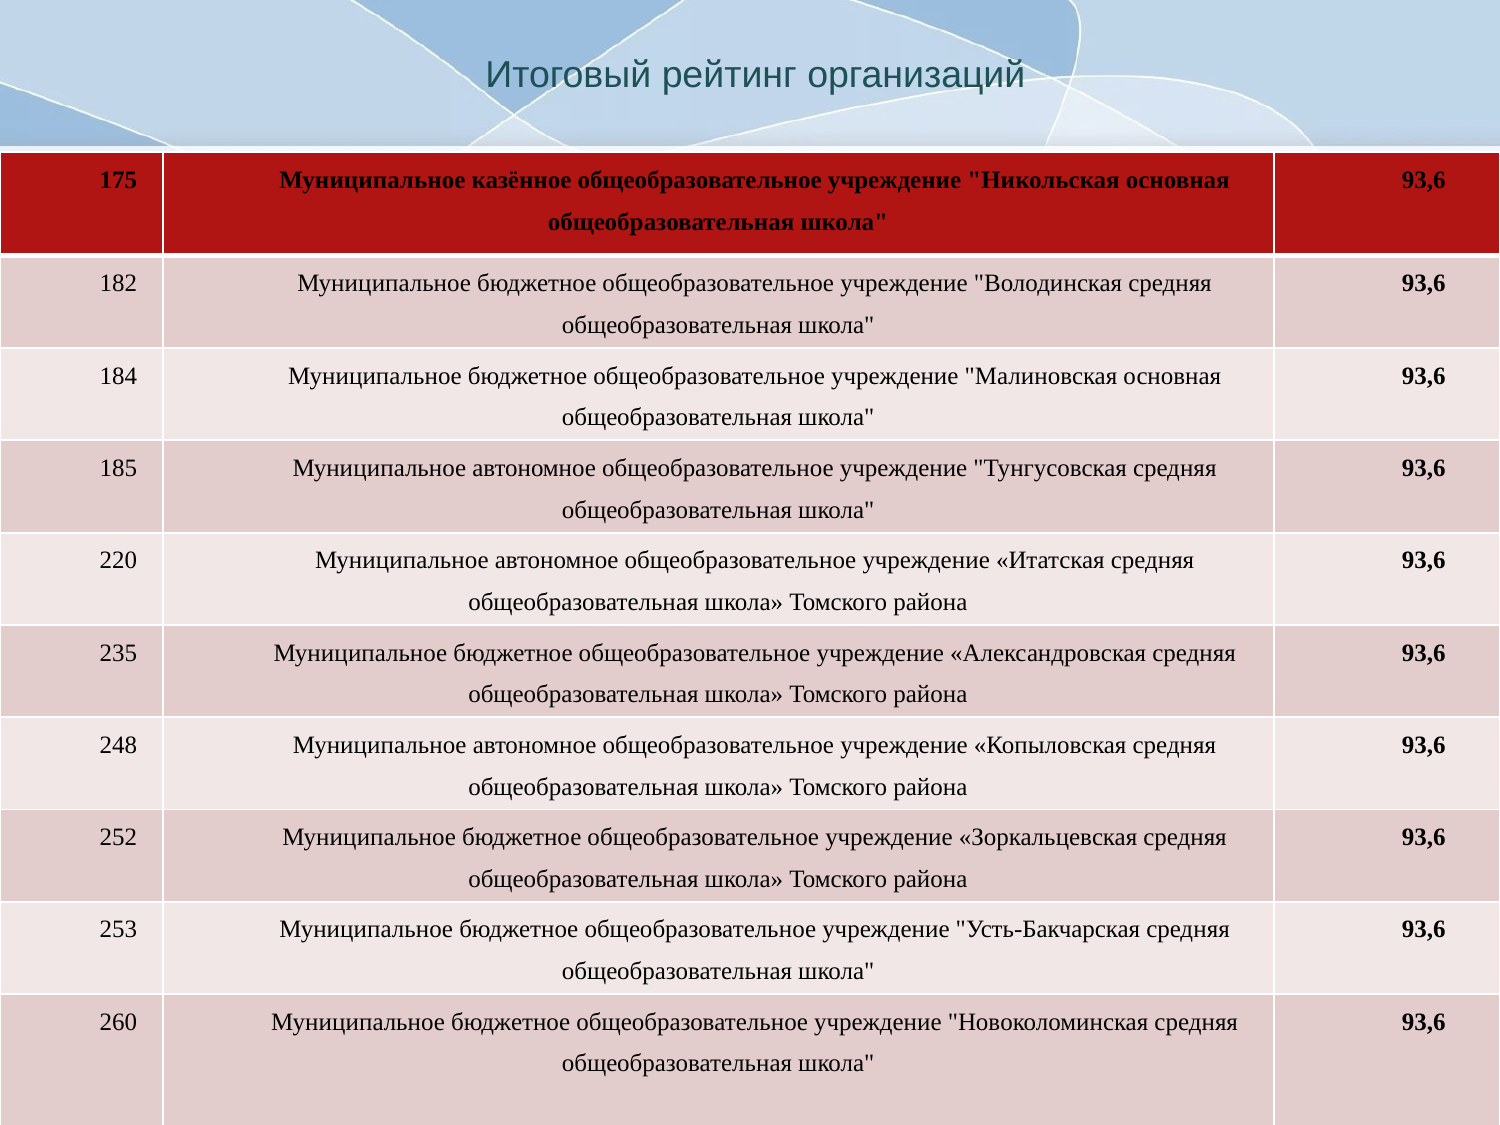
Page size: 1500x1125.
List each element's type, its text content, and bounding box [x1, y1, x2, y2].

table_cell Муниципальное бюджетное общеобразовательное учреждение "Усть-Бакчарская средняя общеобразовательная школа" [164, 903, 1273, 993]
title Итоговый рейтинг организаций [75, 45, 1425, 151]
table_cell 93,6 [1275, 810, 1499, 901]
table_cell 93,6 [1275, 995, 1499, 1125]
table_cell 252 [1, 810, 162, 901]
table_cell Муниципальное бюджетное общеобразовательное учреждение «Зоркальцевская средняя общеобразовательная школа» Томского района [164, 810, 1273, 901]
table_cell Муниципальное автономное общеобразовательное учреждение «Копыловская средняя общеобразовательная школа» Томского района [164, 718, 1273, 809]
table_cell 93,6 [1275, 258, 1499, 347]
table_cell 184 [1, 349, 162, 439]
table_cell Муниципальное бюджетное общеобразовательное учреждение «Александровская средняя общеобразовательная школа» Томского района [164, 626, 1273, 716]
table_cell Муниципальное бюджетное общеобразовательное учреждение "Володинская средняя общеобразовательная школа" [164, 258, 1273, 347]
table_cell 93,6 [1275, 349, 1499, 439]
table_cell 93,6 [1275, 441, 1499, 532]
table_cell 185 [1, 441, 162, 532]
table_header 175 [1, 153, 162, 253]
table_cell 235 [1, 626, 162, 716]
table_cell 248 [1, 718, 162, 809]
table_header Муниципальное казённое общеобразовательное учреждение "Никольская основная общеобразовательная школа" [164, 153, 1273, 253]
table_cell 94 [0, 0, 1500, 151]
table_cell Муниципальное автономное общеобразовательное учреждение "Тунгусовская средняя общеобразовательная школа" [164, 441, 1273, 532]
table_cell 93,6 [1275, 626, 1499, 716]
table_cell 260 [1, 995, 162, 1125]
table_cell Муниципальное автономное общеобразовательное учреждение «Итатская средняя общеобразовательная школа» Томского района [164, 534, 1273, 624]
table_cell Муниципальное бюджетное общеобразовательное учреждение "Малиновская основная общеобразовательная школа" [164, 349, 1273, 439]
table_cell 93,6 [1275, 903, 1499, 993]
table_cell 220 [1, 534, 162, 624]
table_cell 93,6 [1275, 534, 1499, 624]
table_header 93,6 [1275, 153, 1499, 253]
table_cell Муниципальное бюджетное общеобразовательное учреждение "Новоколоминская средняя общеобразовательная школа" [164, 995, 1273, 1125]
table_cell 253 [1, 903, 162, 993]
table_cell 182 [1, 258, 162, 347]
table_cell 93,6 [1275, 718, 1499, 809]
